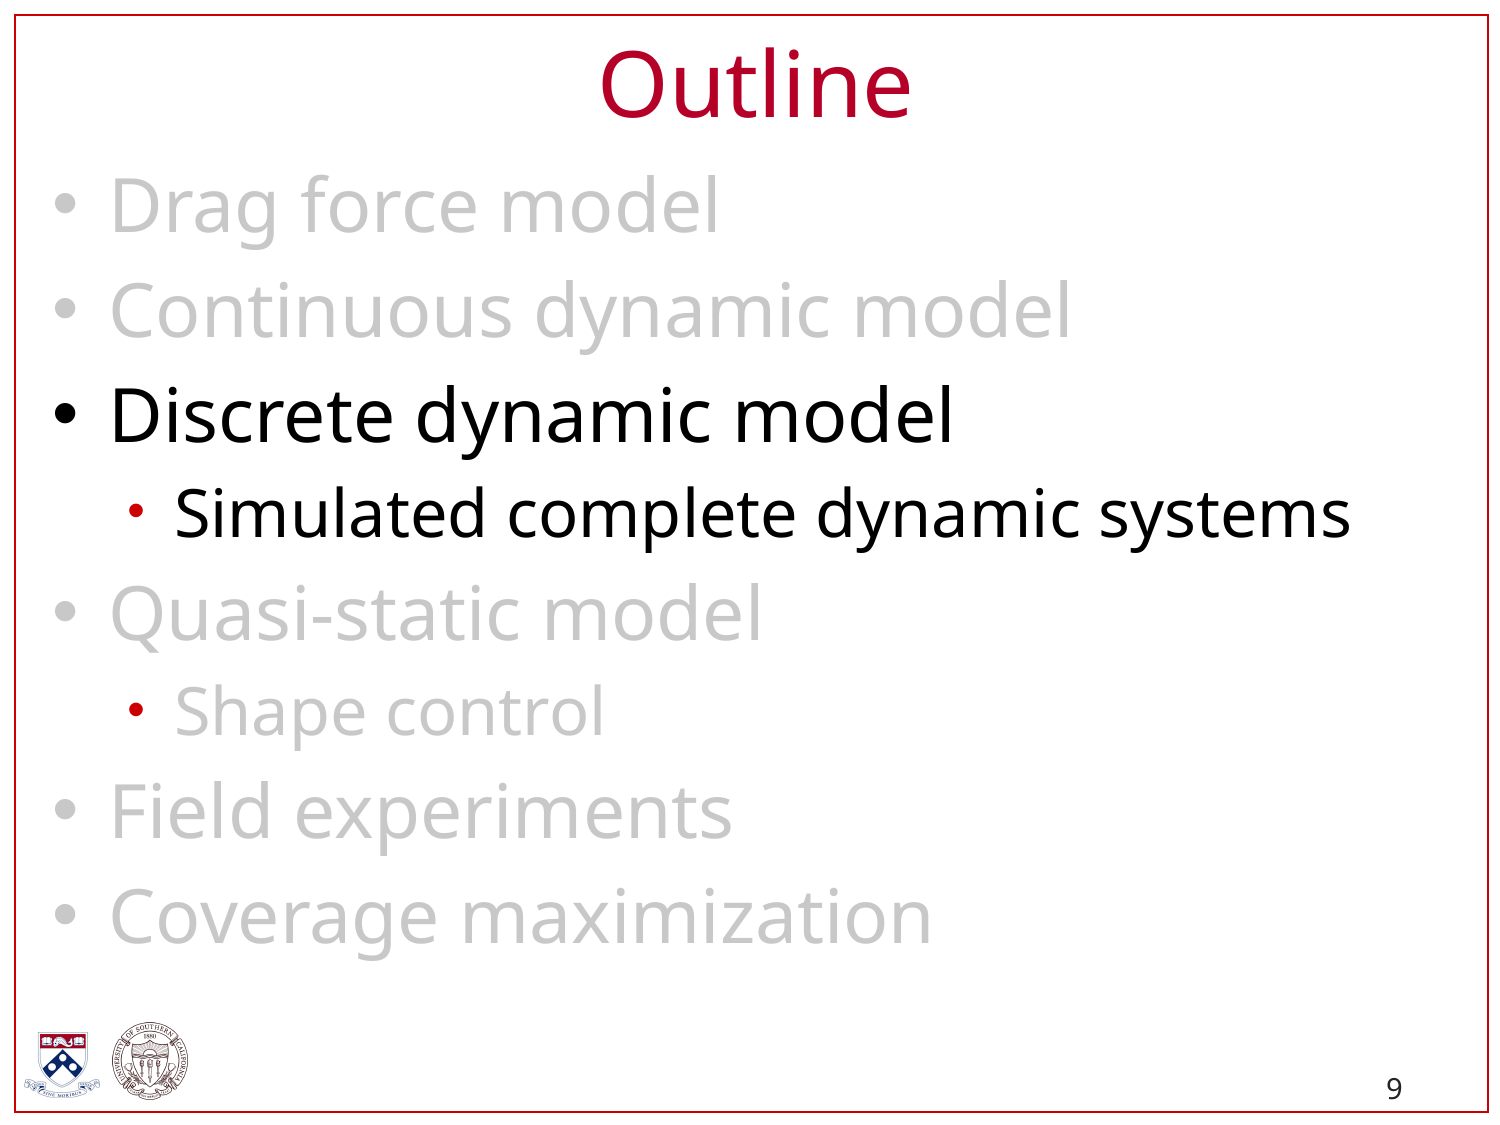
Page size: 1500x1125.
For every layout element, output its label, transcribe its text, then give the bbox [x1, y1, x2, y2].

picture [24, 1032, 100, 1098]
title Outline [36, 24, 1476, 138]
list Drag force model Continuous dynamic model Discrete dynamic model Simulated complete dynamic systems Quasi-static model Shape control Field experiments Coverage maximization [36, 149, 1476, 1051]
